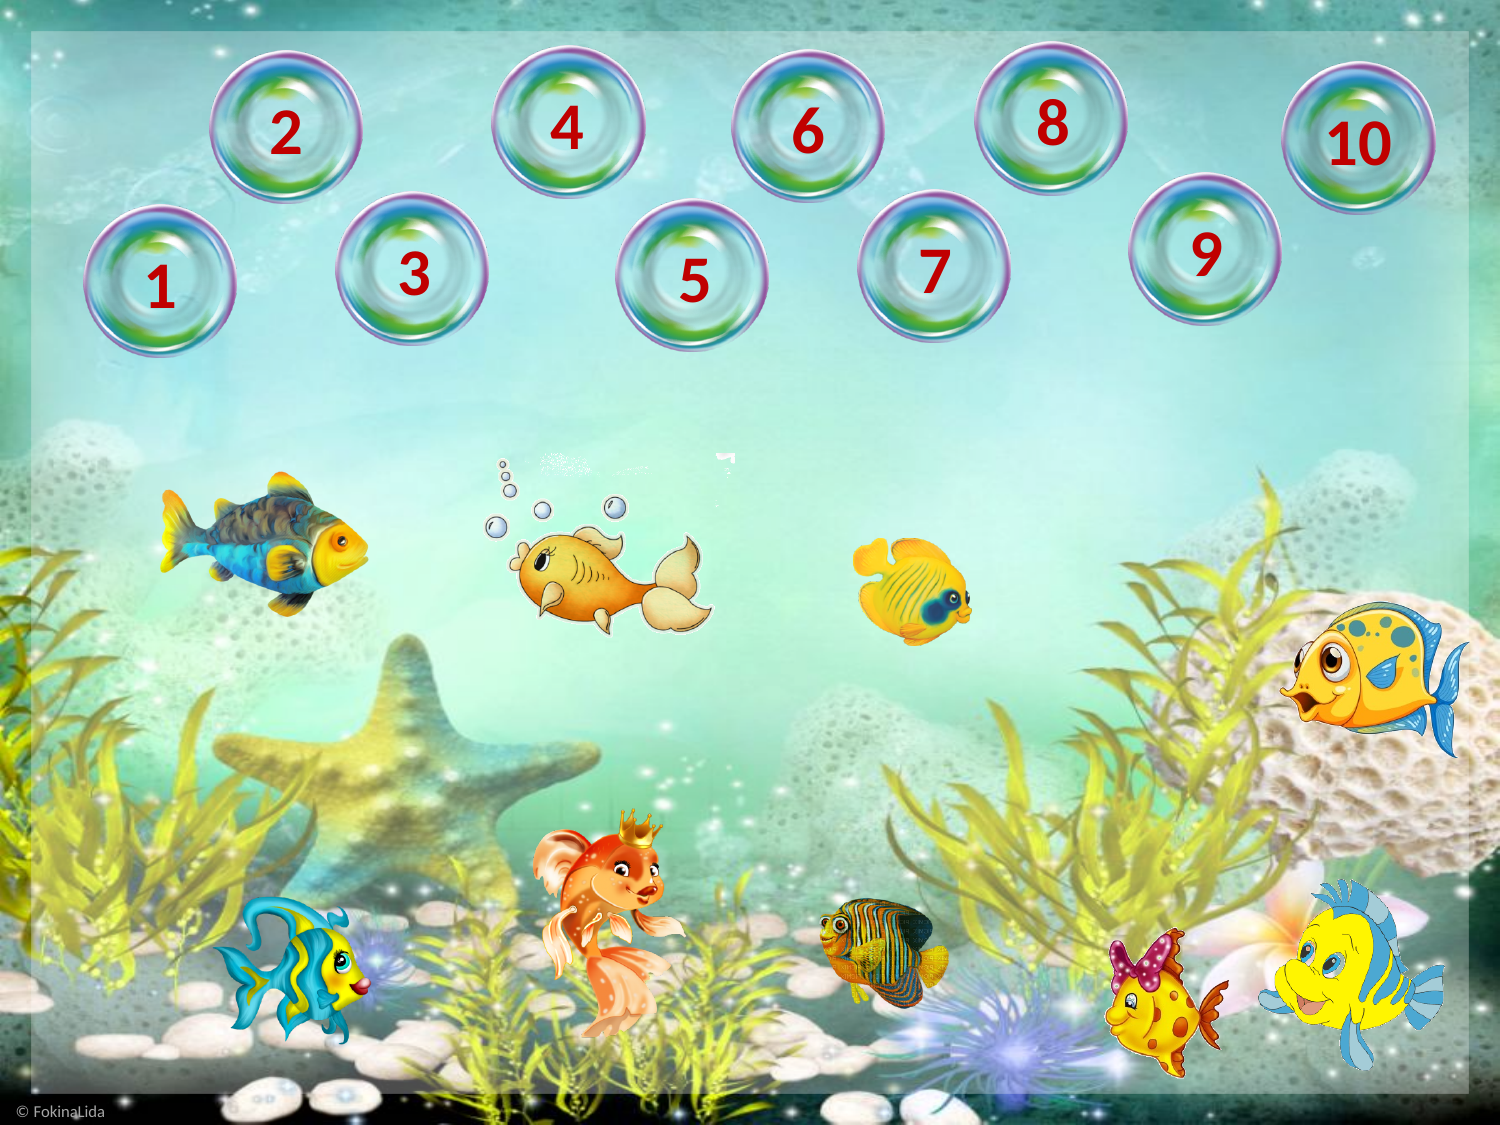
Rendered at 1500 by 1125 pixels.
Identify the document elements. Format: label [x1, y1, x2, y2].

text_box [82, 203, 237, 358]
text_box [857, 189, 1012, 344]
text_box [614, 197, 769, 352]
text_box [974, 41, 1129, 196]
text_box [1281, 61, 1436, 216]
text_box [1127, 172, 1282, 327]
text_box [731, 48, 886, 203]
text_box [335, 191, 490, 346]
text_box [209, 50, 364, 205]
text_box [491, 45, 646, 200]
picture [0, 0, 1500, 1125]
